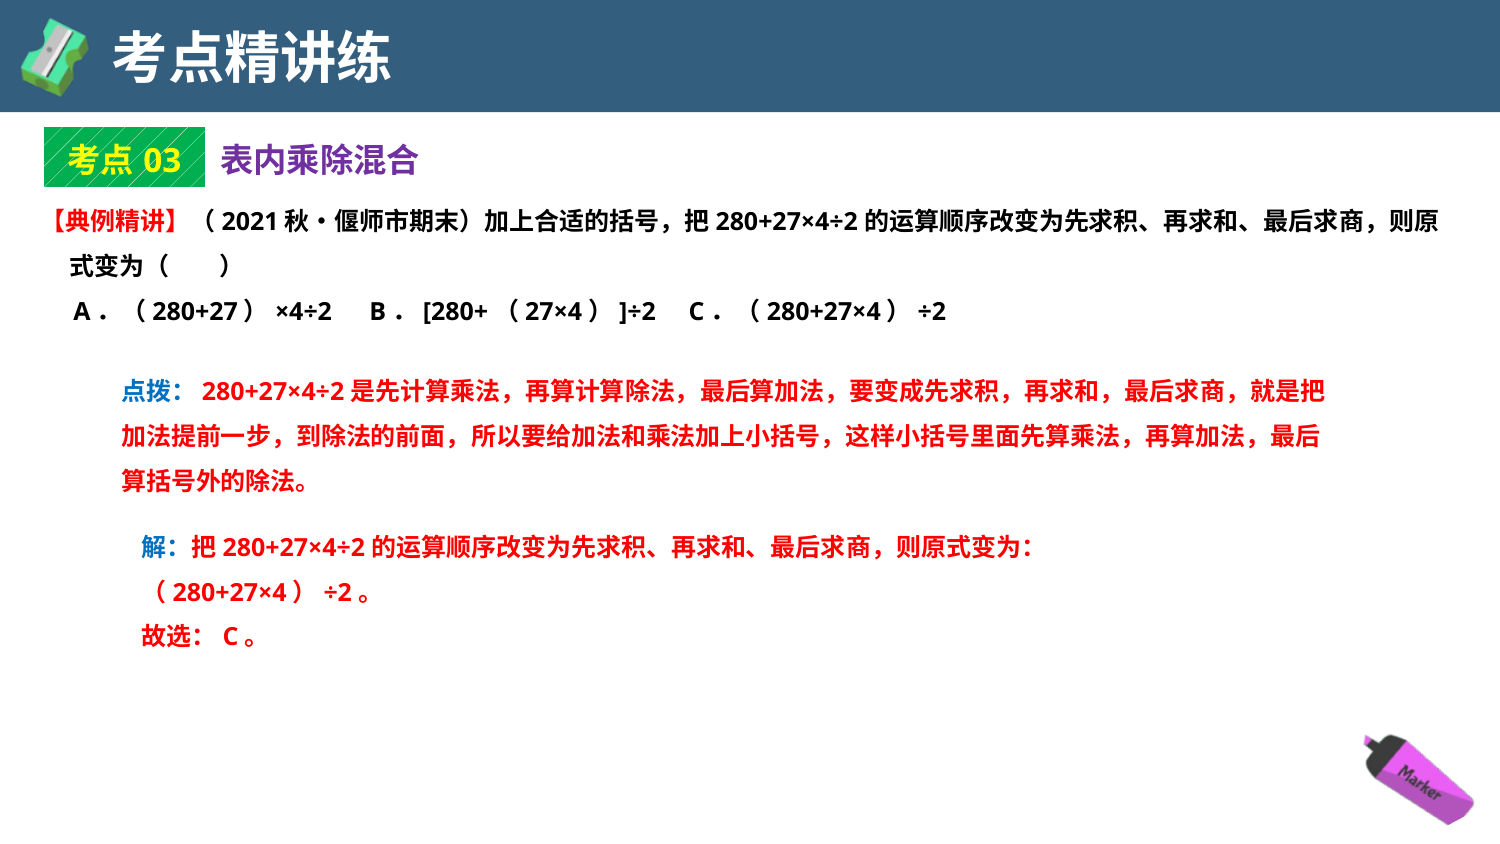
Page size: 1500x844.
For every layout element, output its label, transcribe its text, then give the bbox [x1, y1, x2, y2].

table_header 考点03 [44, 127, 205, 187]
text_box [0, 0, 1500, 113]
picture [1344, 700, 1479, 844]
text_box 【典例精讲】（2021秋•偃师市期末）加上合适的括号，把280+27×4÷2的运算顺序改变为先求积、再求和、最后求商，则原式变为（ ） A．（280+27）×4÷2 B．[280+（27×4）]÷2 C．（280+27×4）÷2 [26, 182, 1471, 349]
table_header 表内乘除混合 [206, 127, 738, 187]
text_box 点拨：280+27×4÷2是先计算乘法，再算计算除法，最后算加法，要变成先求积，再求和，最后求商，就是把加法提前一步，到除法的前面，所以要给加法和乘法加上小括号，这样小括号里面先算乘法，再算加法，最后算括号外的除法。 [106, 353, 1353, 459]
text_box 考点精讲练 [106, 9, 416, 104]
text_box 解：把280+27×4÷2的运算顺序改变为先求积、再求和、最后求商，则原式变为：（280+27×4）÷2。 故选：C。 [127, 508, 1111, 659]
picture [14, 17, 100, 103]
